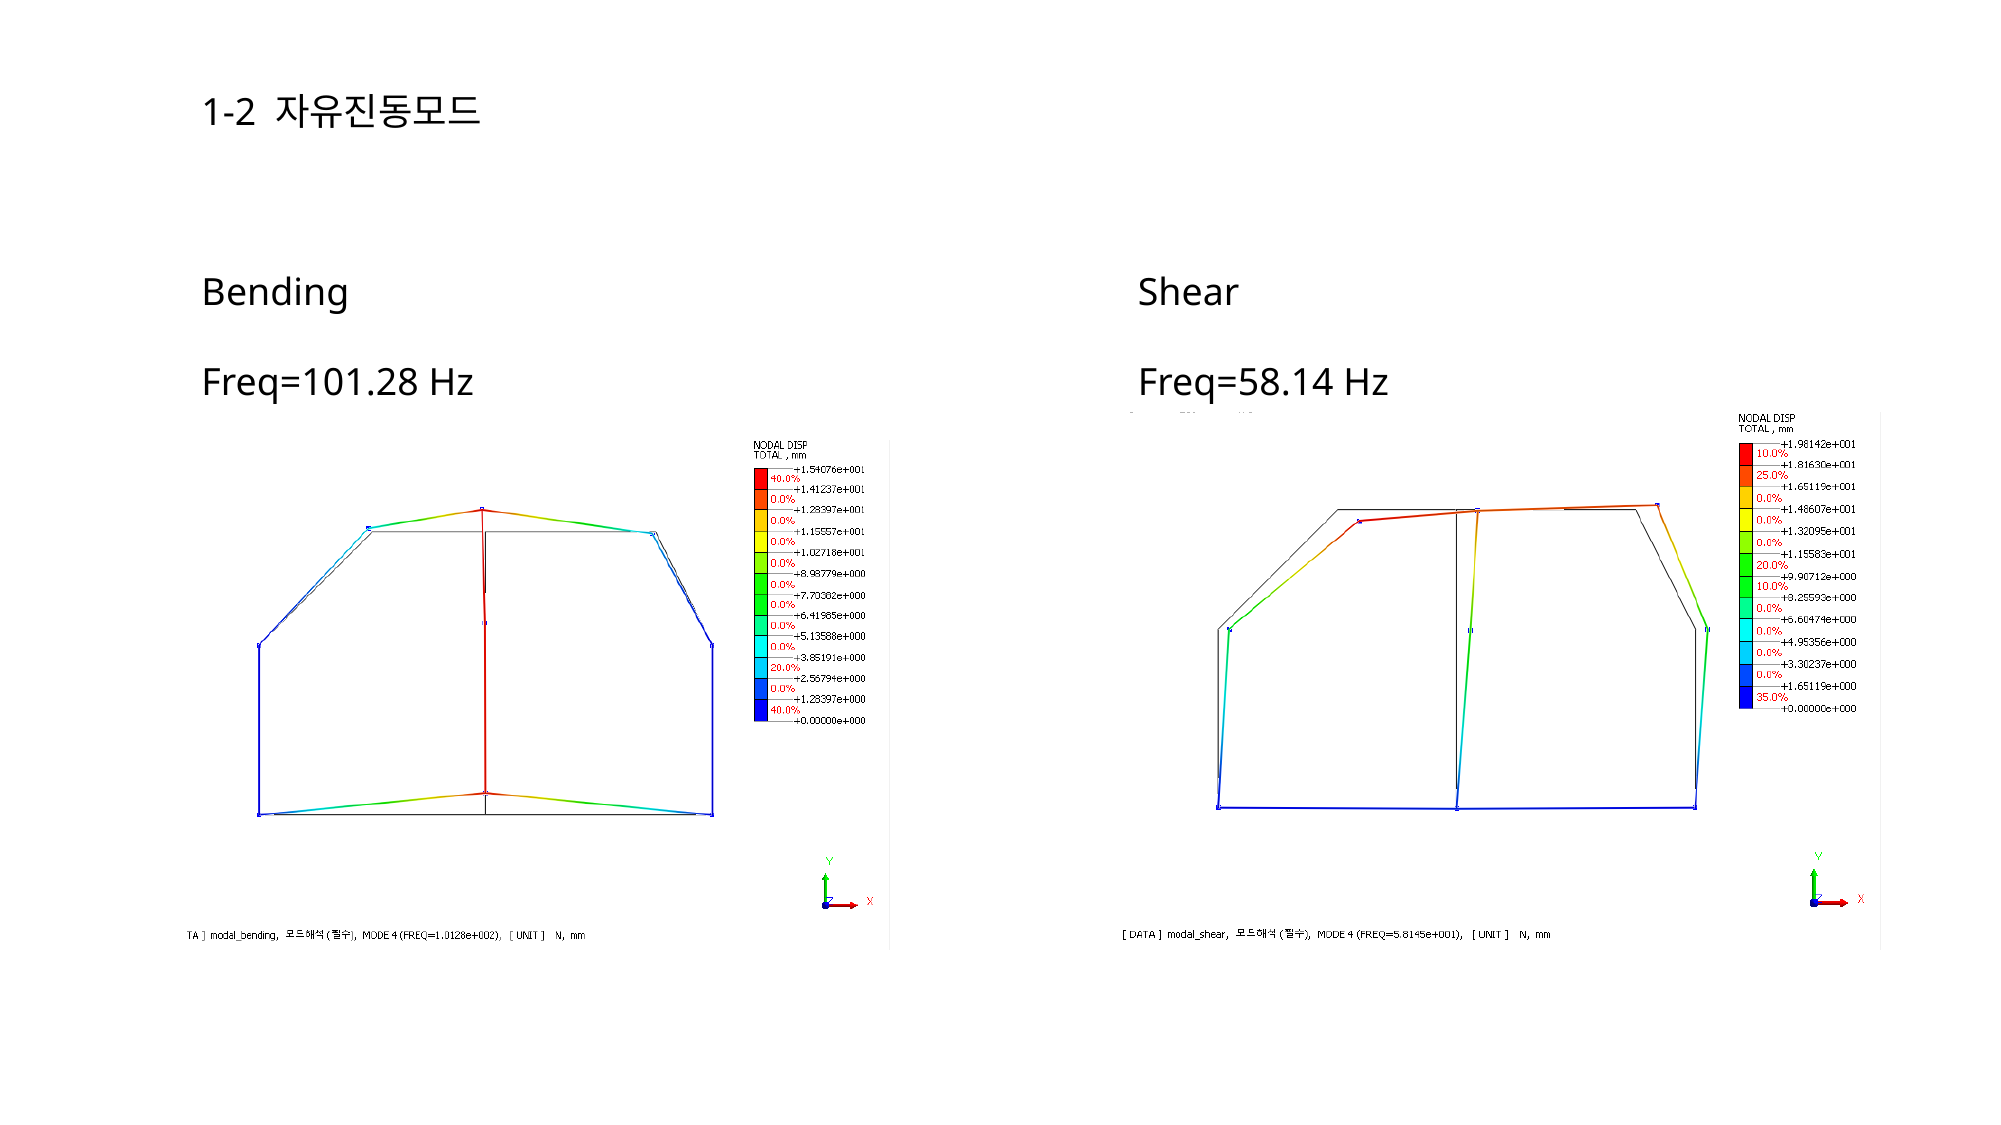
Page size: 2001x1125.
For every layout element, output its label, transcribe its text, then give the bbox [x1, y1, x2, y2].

picture [186, 440, 890, 950]
text_box Shear Freq=58.14 Hz [1123, 260, 1504, 410]
text_box 1-2 자유진동모드 [186, 80, 568, 141]
text_box Bending Freq=101.28 Hz [186, 260, 568, 410]
picture [1123, 412, 1881, 950]
